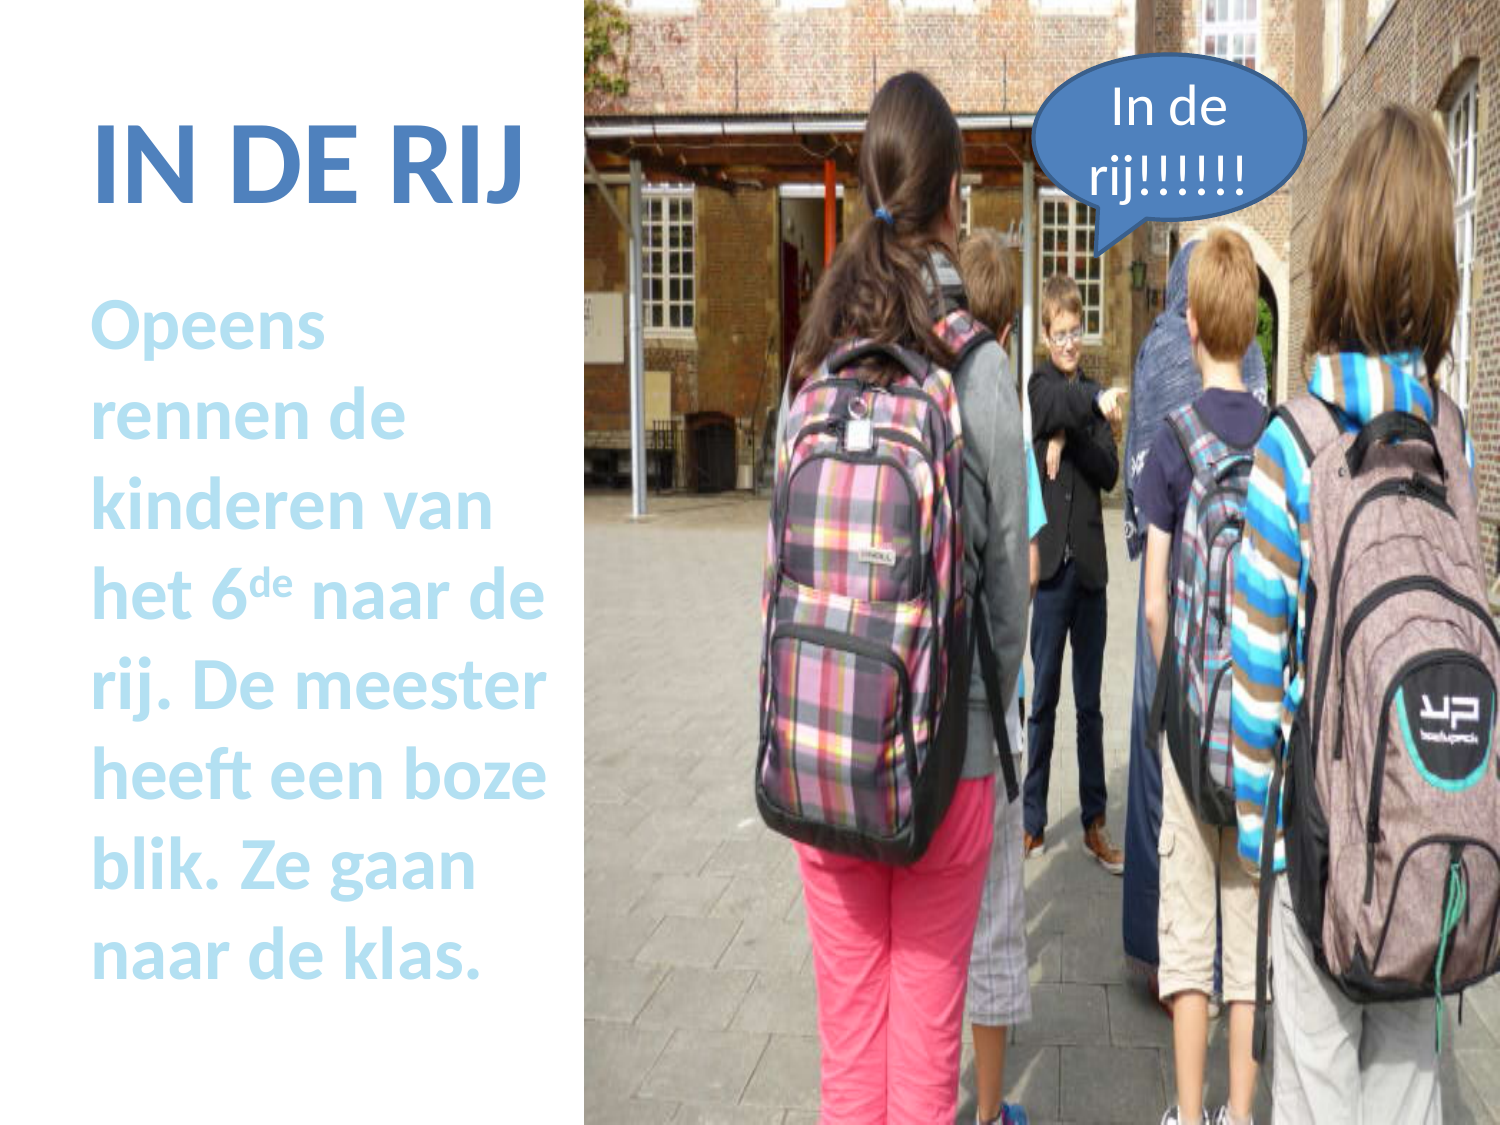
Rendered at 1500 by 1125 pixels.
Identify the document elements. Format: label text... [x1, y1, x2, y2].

title In de rij [75, 44, 569, 236]
list Opeens rennen de kinderen van het 6de naar de rij. De meester heeft een boze blik. Ze gaan naar de klas. [75, 267, 569, 1094]
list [584, 0, 1500, 1125]
